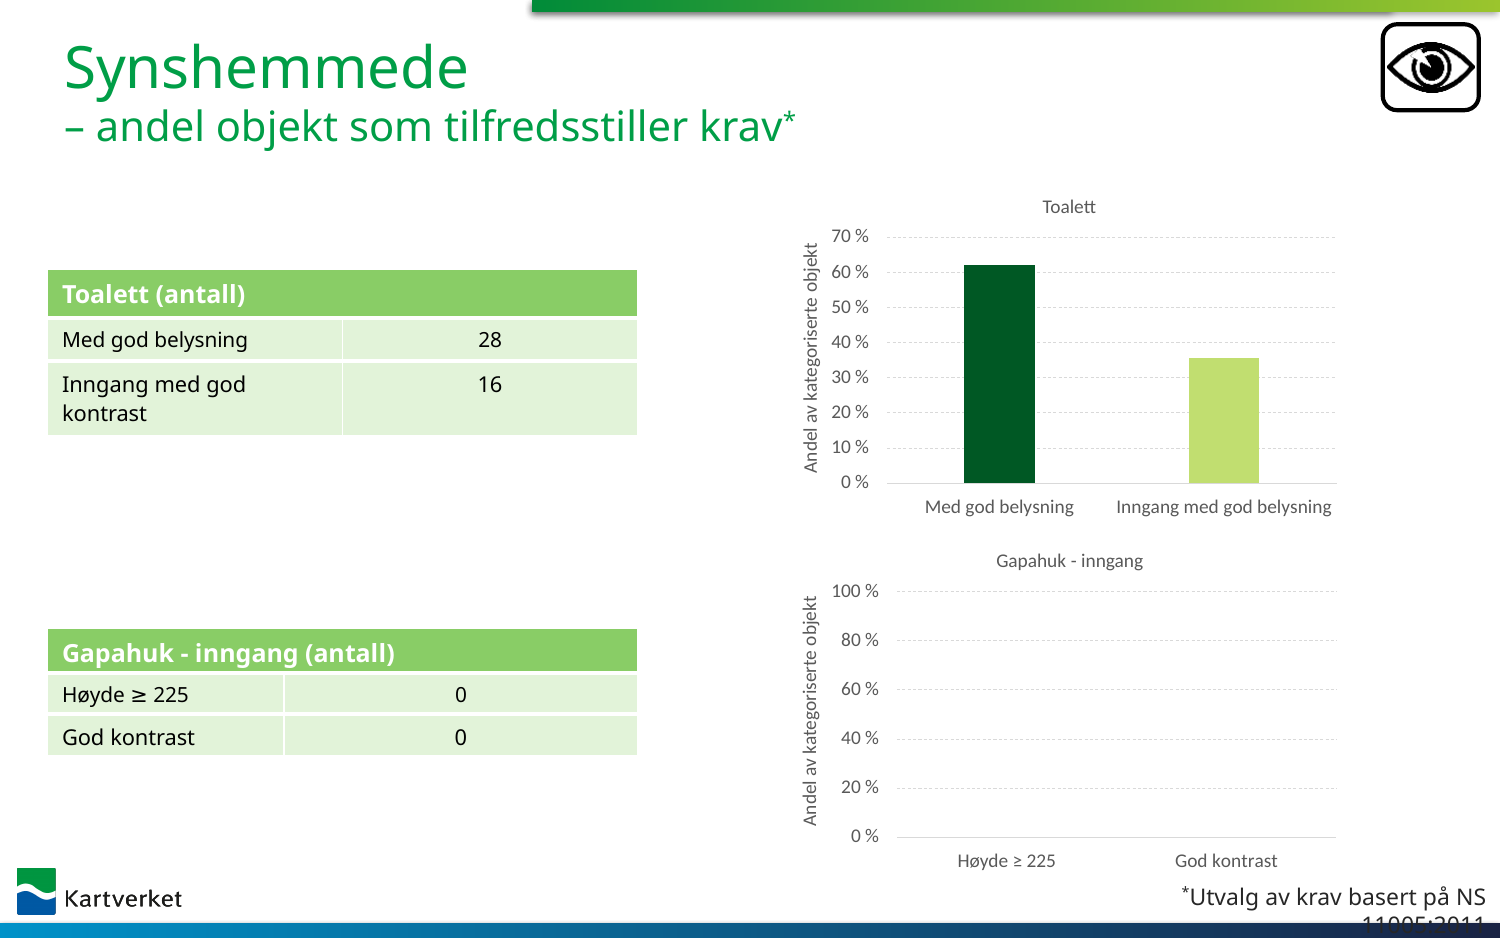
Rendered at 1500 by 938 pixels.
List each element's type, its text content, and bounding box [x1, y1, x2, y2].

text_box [1382, 24, 1480, 111]
table_cell Med god belysning [48, 320, 342, 359]
table_cell Inngang med god kontrast [48, 363, 342, 435]
picture [791, 187, 1348, 526]
picture [791, 541, 1348, 880]
table_cell 0 [285, 675, 637, 712]
table_cell 16 [343, 363, 637, 435]
table_header Toalett (antall) [48, 270, 637, 316]
table_cell Høyde ≥ 225 [48, 675, 283, 712]
table_cell 28 [343, 320, 637, 359]
text_box Synshemmede – andel objekt som tilfredsstiller krav* [49, 24, 1431, 158]
table_cell 0 [285, 716, 637, 755]
table_cell God kontrast [48, 716, 283, 755]
table_header Gapahuk - inngang (antall) [48, 629, 637, 671]
text_box *Utvalg av krav basert på NS 11005:2011 [1068, 873, 1500, 938]
